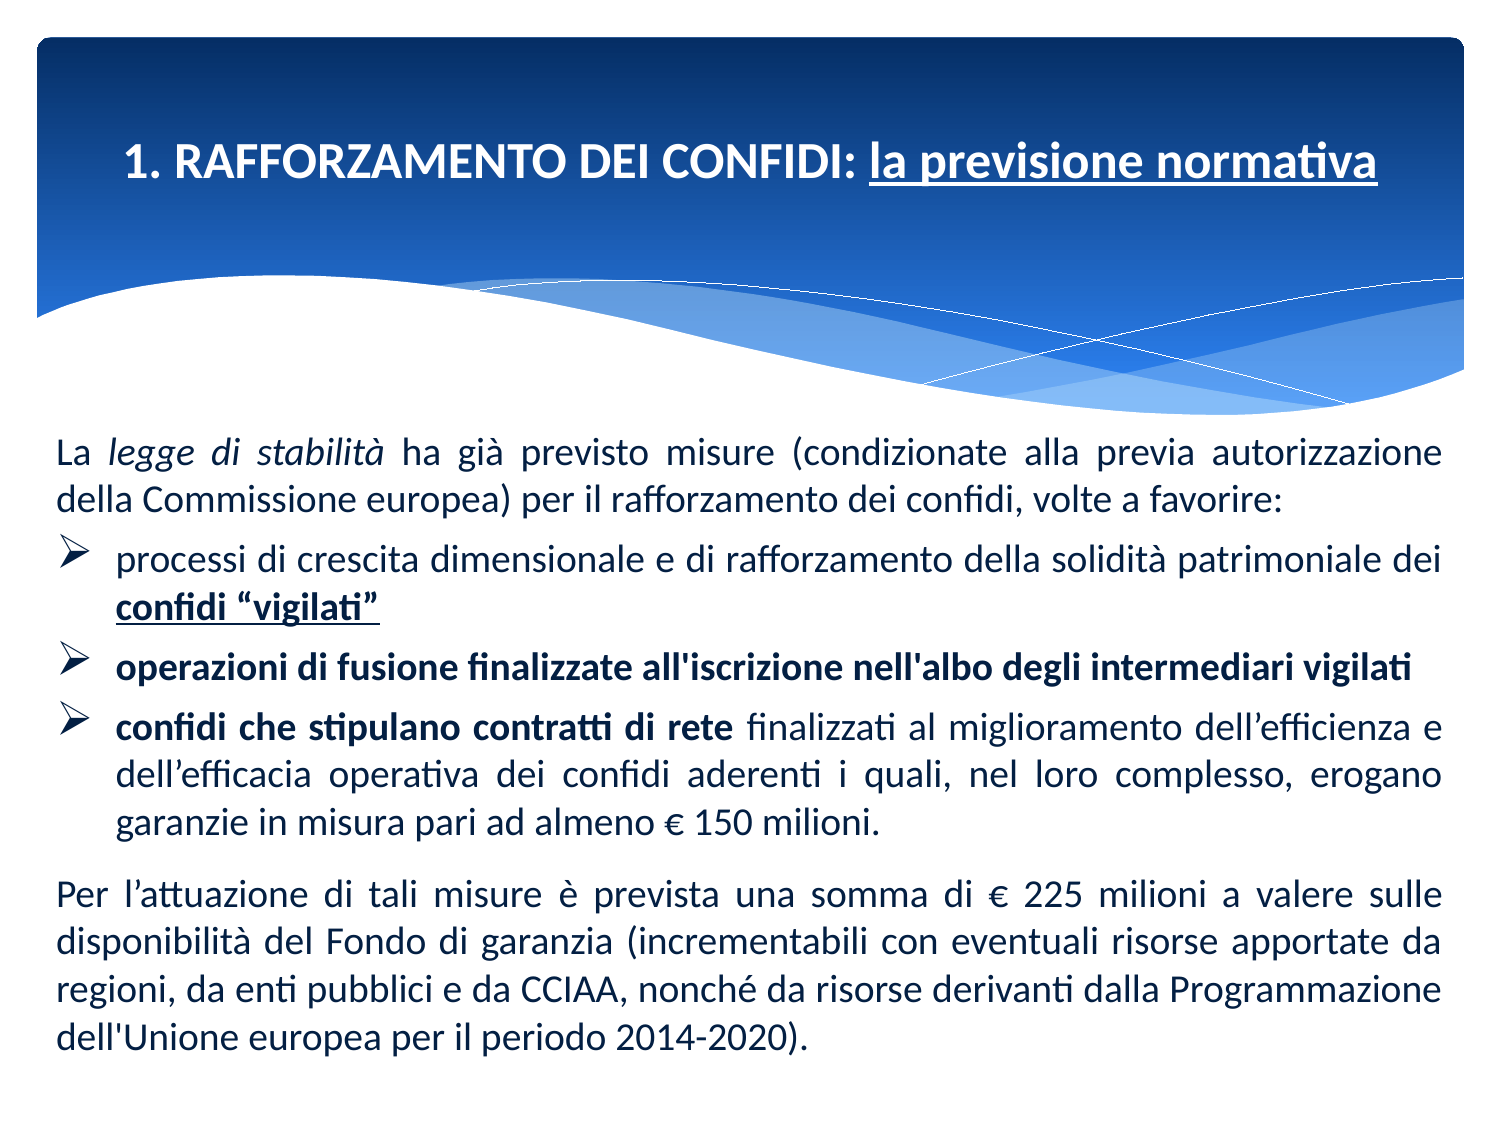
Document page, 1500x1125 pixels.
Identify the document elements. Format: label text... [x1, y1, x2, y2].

text_box La legge di stabilità ha già previsto misure (condizionate alla previa autorizzazione della Commissione europea) per il rafforzamento dei confidi, volte a favorire: processi di crescita dimensionale e di rafforzamento della solidità patrimoniale dei confidi “vigilati” operazioni di fusione finalizzate all'iscrizione nell'albo degli intermediari vigilati confidi che stipulano contratti di rete finalizzati al miglioramento dell’efficienza e dell’efficacia operativa dei confidi aderenti i quali, nel loro complesso, erogano garanzie in misura pari ad almeno € 150 milioni. Per l’attuazione di tali misure è prevista una somma di € 225 milioni a valere sulle disponibilità del Fondo di garanzia (incrementabili con eventuali risorse apportate da regioni, da enti pubblici e da CCIAA, nonché da risorse derivanti dalla Programmazione dell'Unione europea per il periodo 2014-2020). [41, 418, 1459, 1066]
title 1. RAFFORZAMENTO DEI CONFIDI: la previsione normativa [75, 55, 1425, 261]
